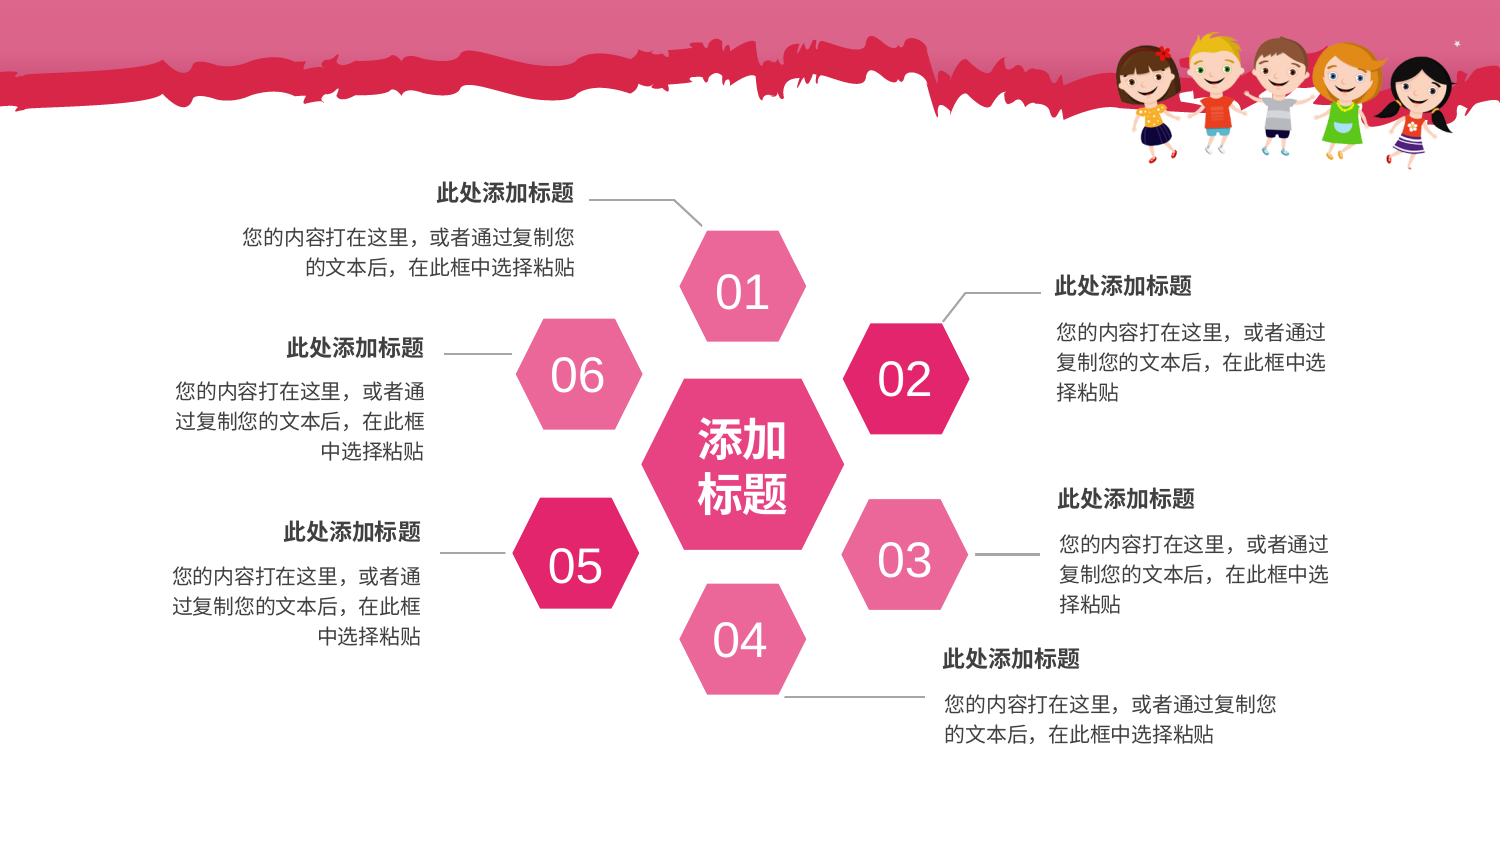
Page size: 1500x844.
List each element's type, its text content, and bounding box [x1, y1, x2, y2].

picture [0, 0, 1500, 170]
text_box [942, 292, 1042, 322]
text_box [839, 320, 974, 438]
text_box 您的内容打在这里，或者通过复制您的文本后，在此框中选择粘贴 [151, 553, 432, 654]
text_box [512, 315, 647, 433]
text_box 此处添加标题 [931, 639, 1091, 677]
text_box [837, 495, 972, 614]
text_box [675, 227, 810, 345]
text_box 此处添加标题 [272, 512, 432, 551]
text_box 此处添加标题 [276, 328, 435, 366]
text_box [589, 199, 706, 230]
text_box 此处添加标题 [1043, 267, 1203, 305]
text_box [508, 494, 643, 612]
text_box 此处添加标题 [425, 173, 585, 212]
text_box 您的内容打在这里，或者通过复制您的文本后，在此框中选择粘贴 [154, 369, 435, 470]
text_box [675, 580, 810, 698]
text_box 您的内容打在这里，或者通过复制您的文本后，在此框中选择粘贴 [934, 681, 1296, 752]
text_box 您的内容打在这里，或者通过复制您的文本后，在此框中选择粘贴 [1049, 521, 1348, 622]
text_box 此处添加标题 [1047, 479, 1207, 517]
text_box 您的内容打在这里，或者通过复制您的文本后，在此框中选择粘贴 [218, 214, 585, 285]
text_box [637, 375, 848, 554]
text_box 您的内容打在这里，或者通过复制您的文本后，在此框中选择粘贴 [1046, 309, 1346, 410]
